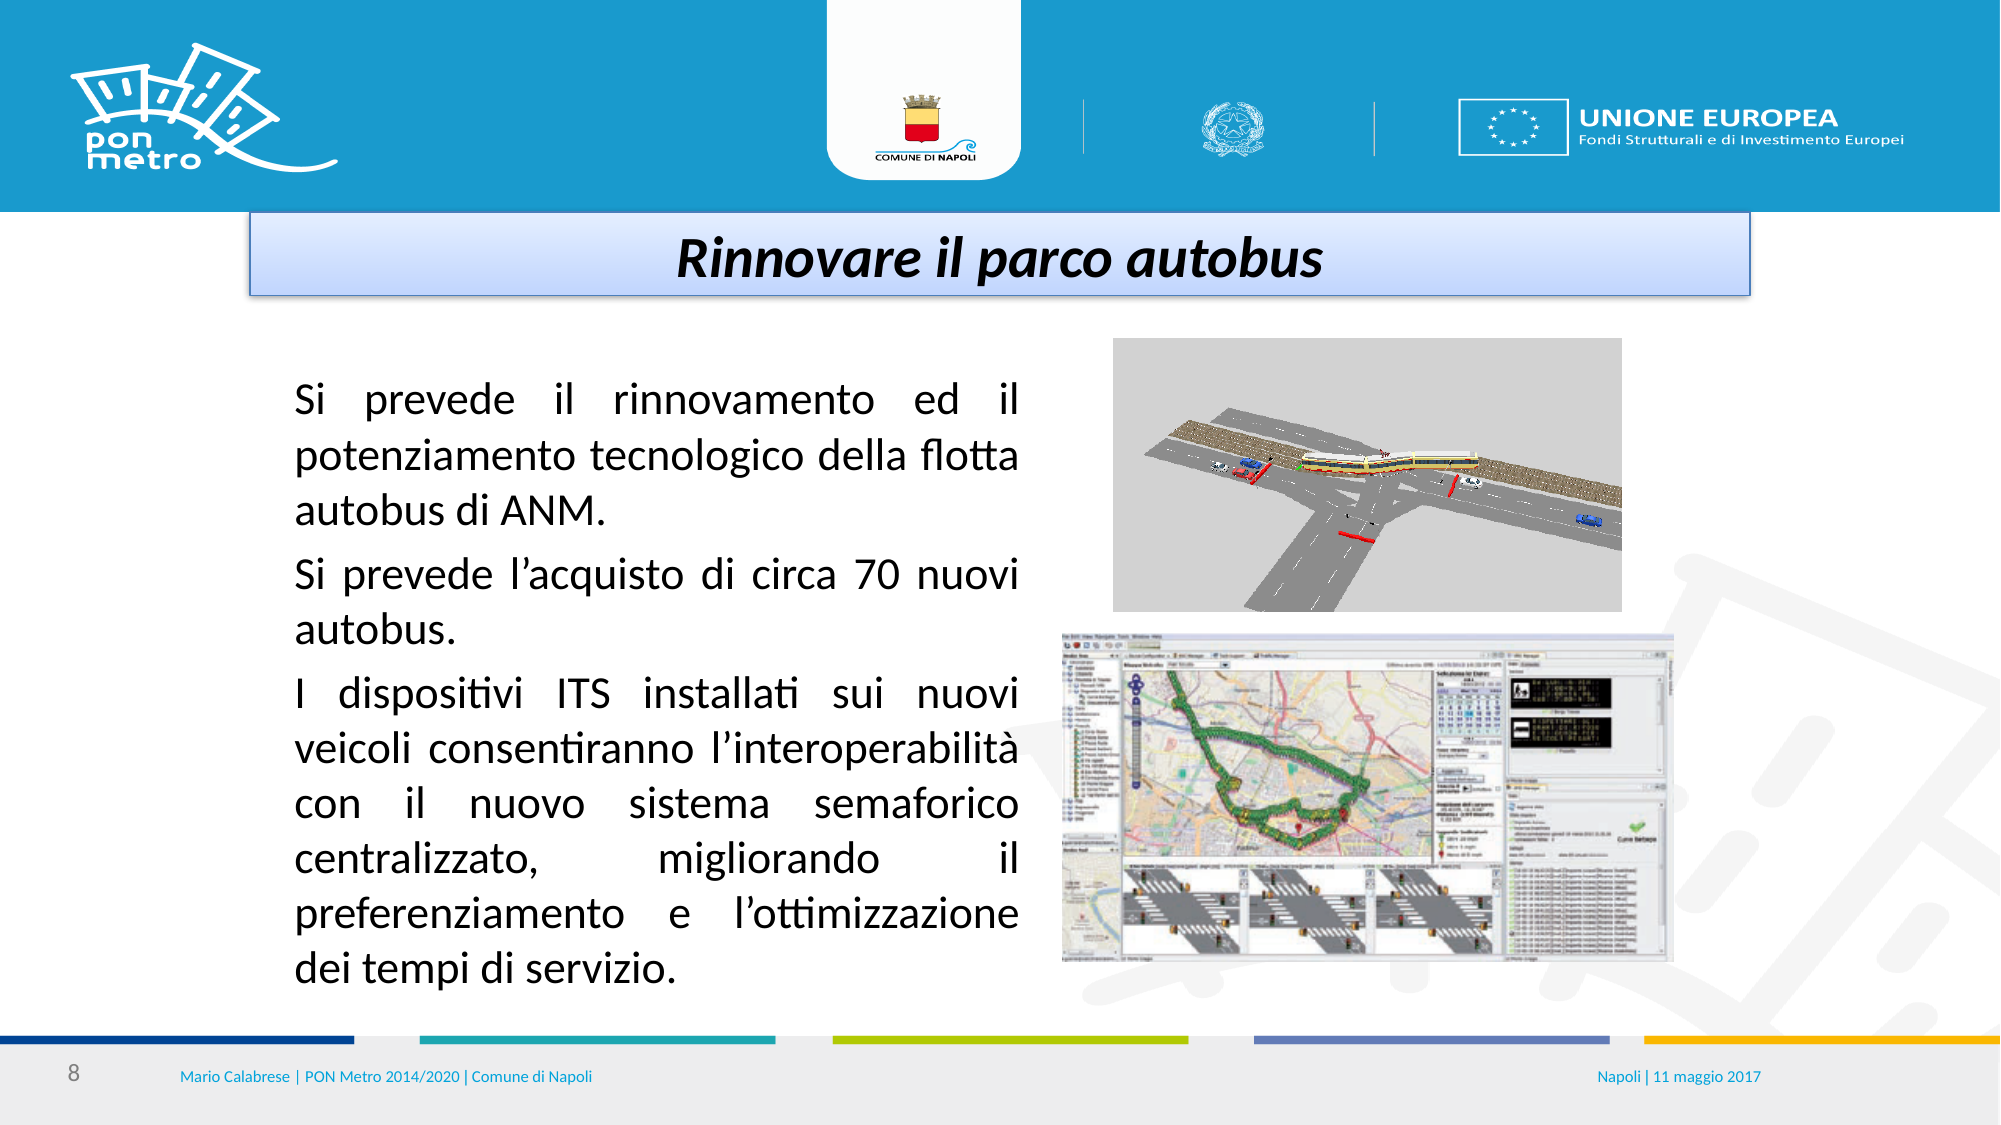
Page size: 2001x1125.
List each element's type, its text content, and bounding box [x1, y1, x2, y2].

list Si prevede il rinnovamento ed il potenziamento tecnologico della flotta autobus di ANM. Si prevede l’acquisto di circa 70 nuovi autobus. I dispositivi ITS installati sui nuovi veicoli consentiranno l’interoperabilità con il nuovo sistema semaforico centralizzato, migliorando il preferenziamento e l’ottimizzazione dei tempi di servizio. [279, 361, 1036, 913]
picture [0, 0, 2000, 212]
text_box Rinnovare il parco autobus [249, 211, 1751, 296]
picture [0, 337, 2000, 1125]
